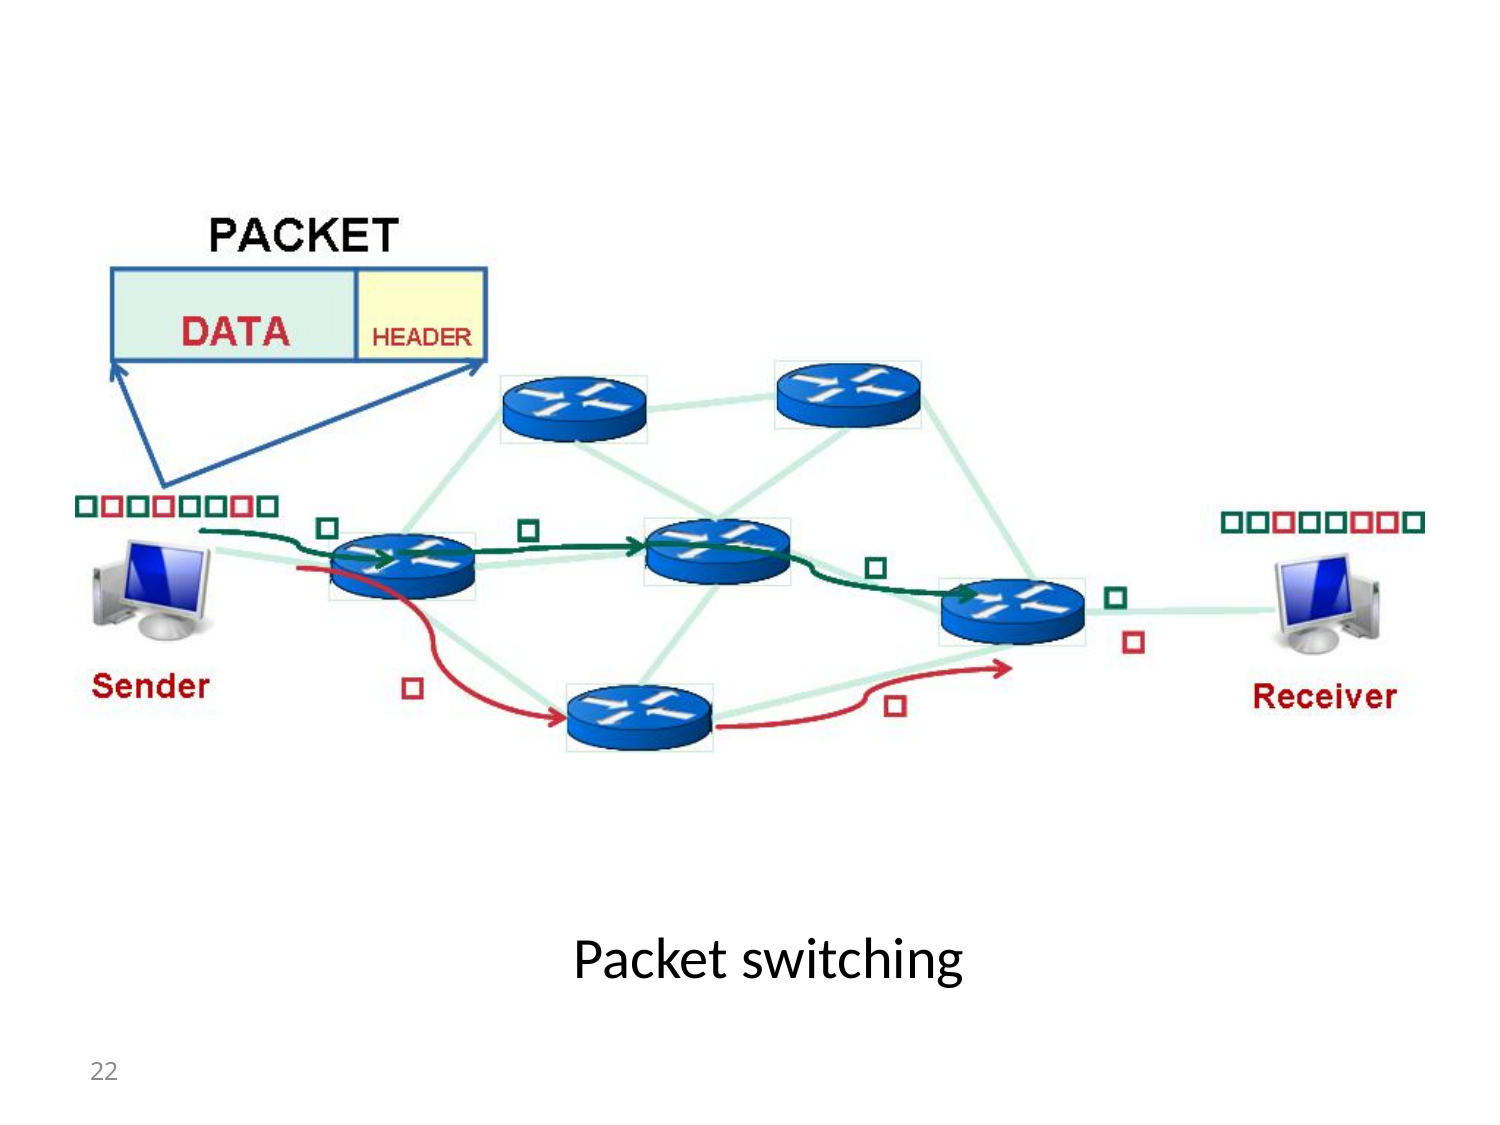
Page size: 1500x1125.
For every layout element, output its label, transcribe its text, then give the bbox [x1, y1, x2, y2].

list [74, 199, 1426, 755]
text_box Packet switching [462, 912, 1075, 998]
slide_number 22 [75, 1042, 425, 1103]
